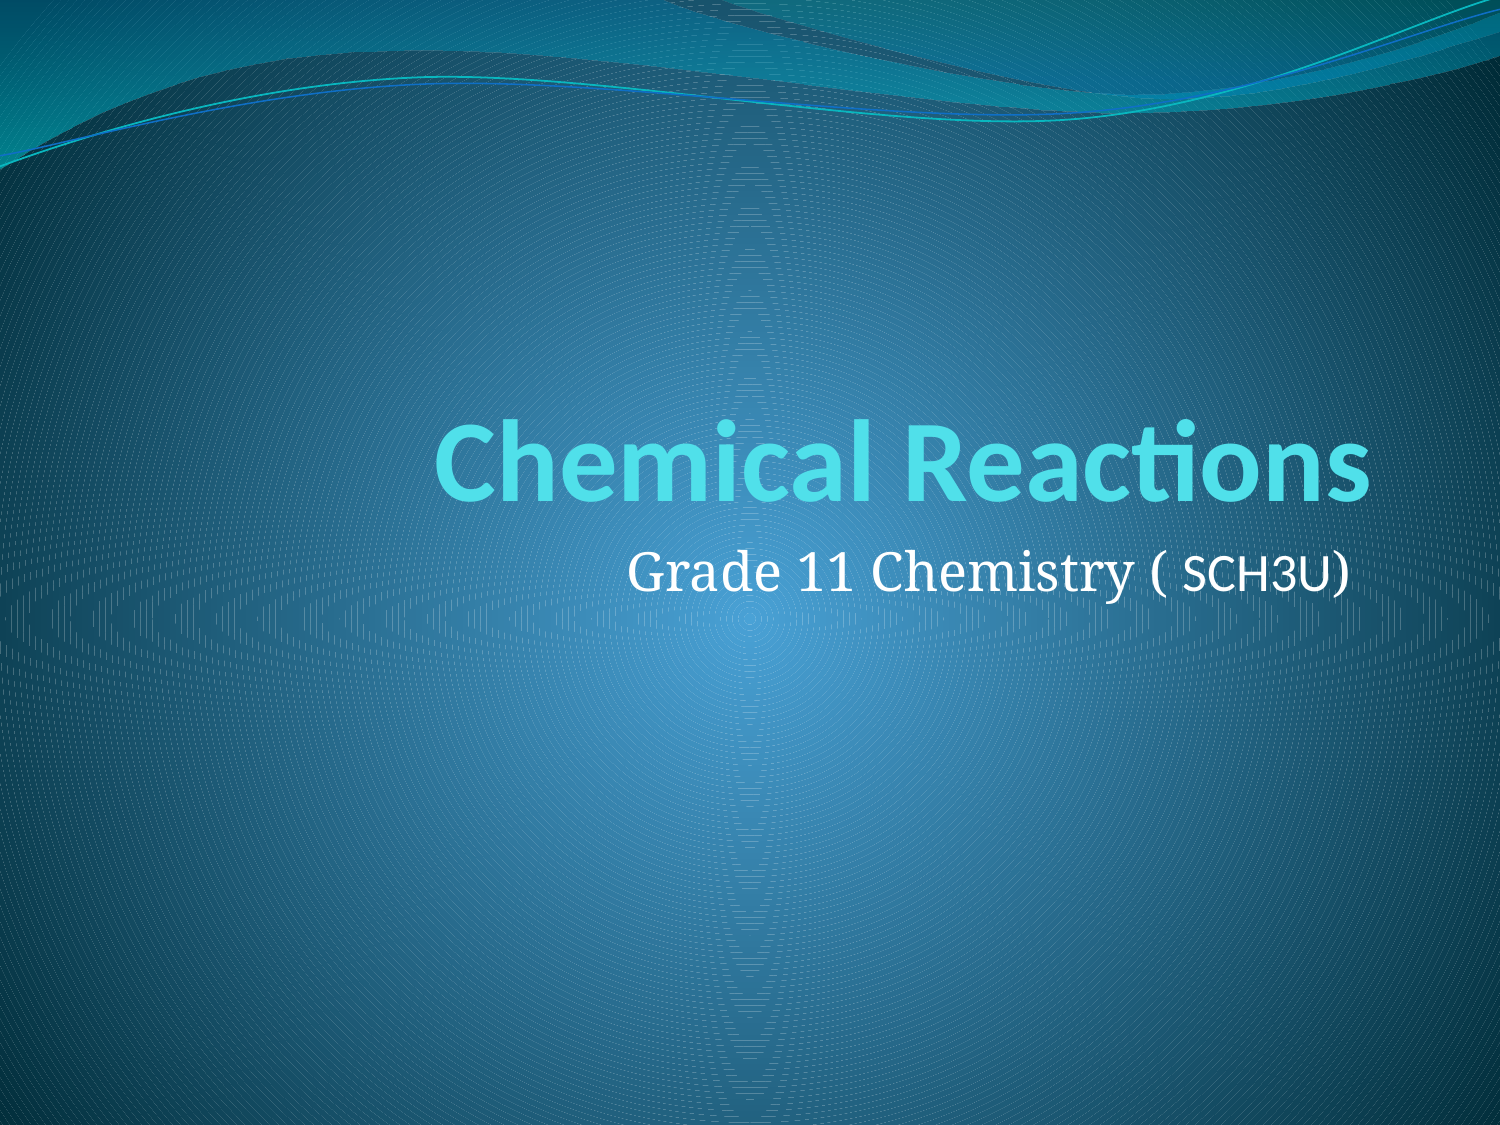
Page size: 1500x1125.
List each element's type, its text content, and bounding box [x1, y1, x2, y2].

subtitle Grade 11 Chemistry ( SCH3U) [87, 529, 1376, 818]
title Chemical Reactions [87, 224, 1376, 525]
